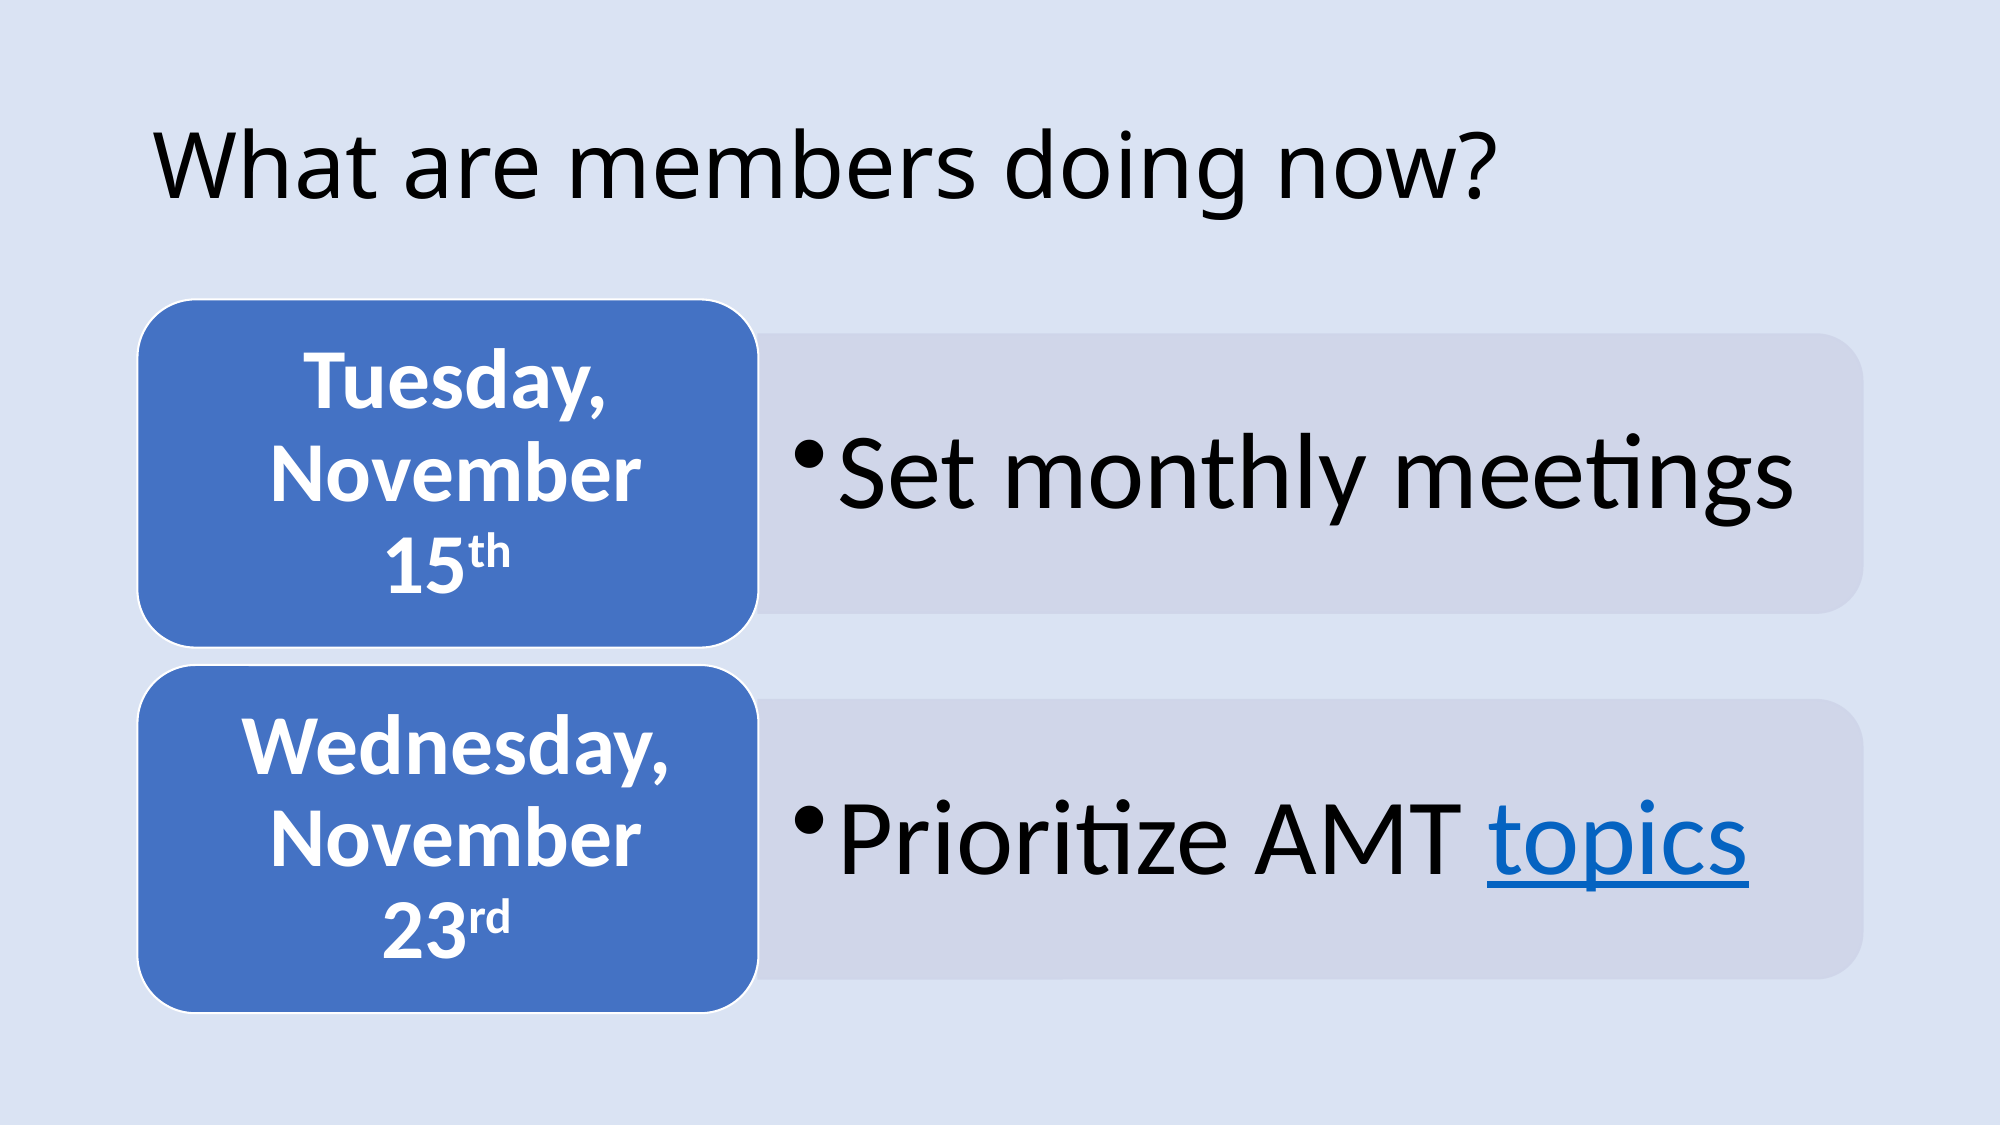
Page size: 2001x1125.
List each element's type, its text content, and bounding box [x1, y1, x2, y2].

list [137, 299, 1863, 1014]
title What are members doing now? [137, 59, 1863, 278]
